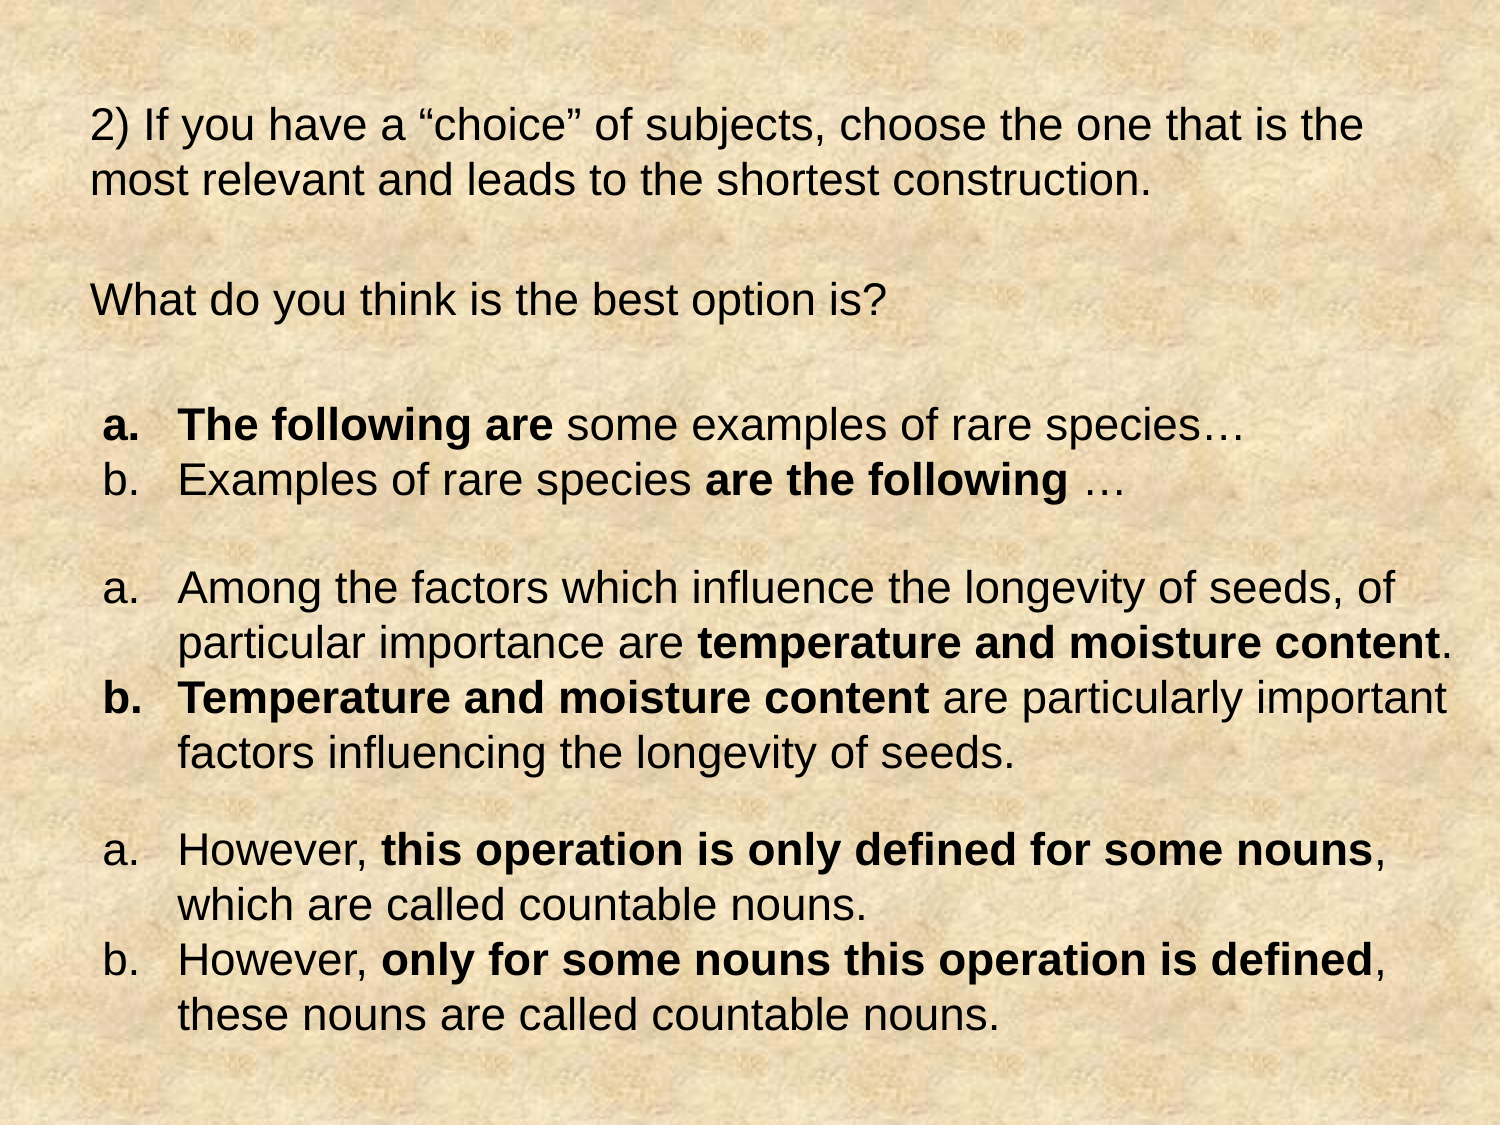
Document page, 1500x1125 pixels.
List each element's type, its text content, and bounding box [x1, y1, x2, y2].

text_box 2) If you have a “choice” of subjects, choose the one that is the most relevant and leads to the shortest construction. [75, 87, 1463, 213]
text_box However, this operation is only defined for some nouns, which are called countable nouns. However, only for some nouns this operation is defined, these nouns are called countable nouns. [87, 812, 1438, 1048]
picture [0, 0, 1500, 1125]
text_box Among the factors which influence the longevity of seeds, of particular importance are temperature and moisture content. Temperature and moisture content are particularly important factors influencing the longevity of seeds. [87, 549, 1500, 840]
text_box What do you think is the best option is? [74, 262, 1425, 333]
text_box The following are some examples of rare species… Examples of rare species are the following … [87, 387, 1438, 549]
